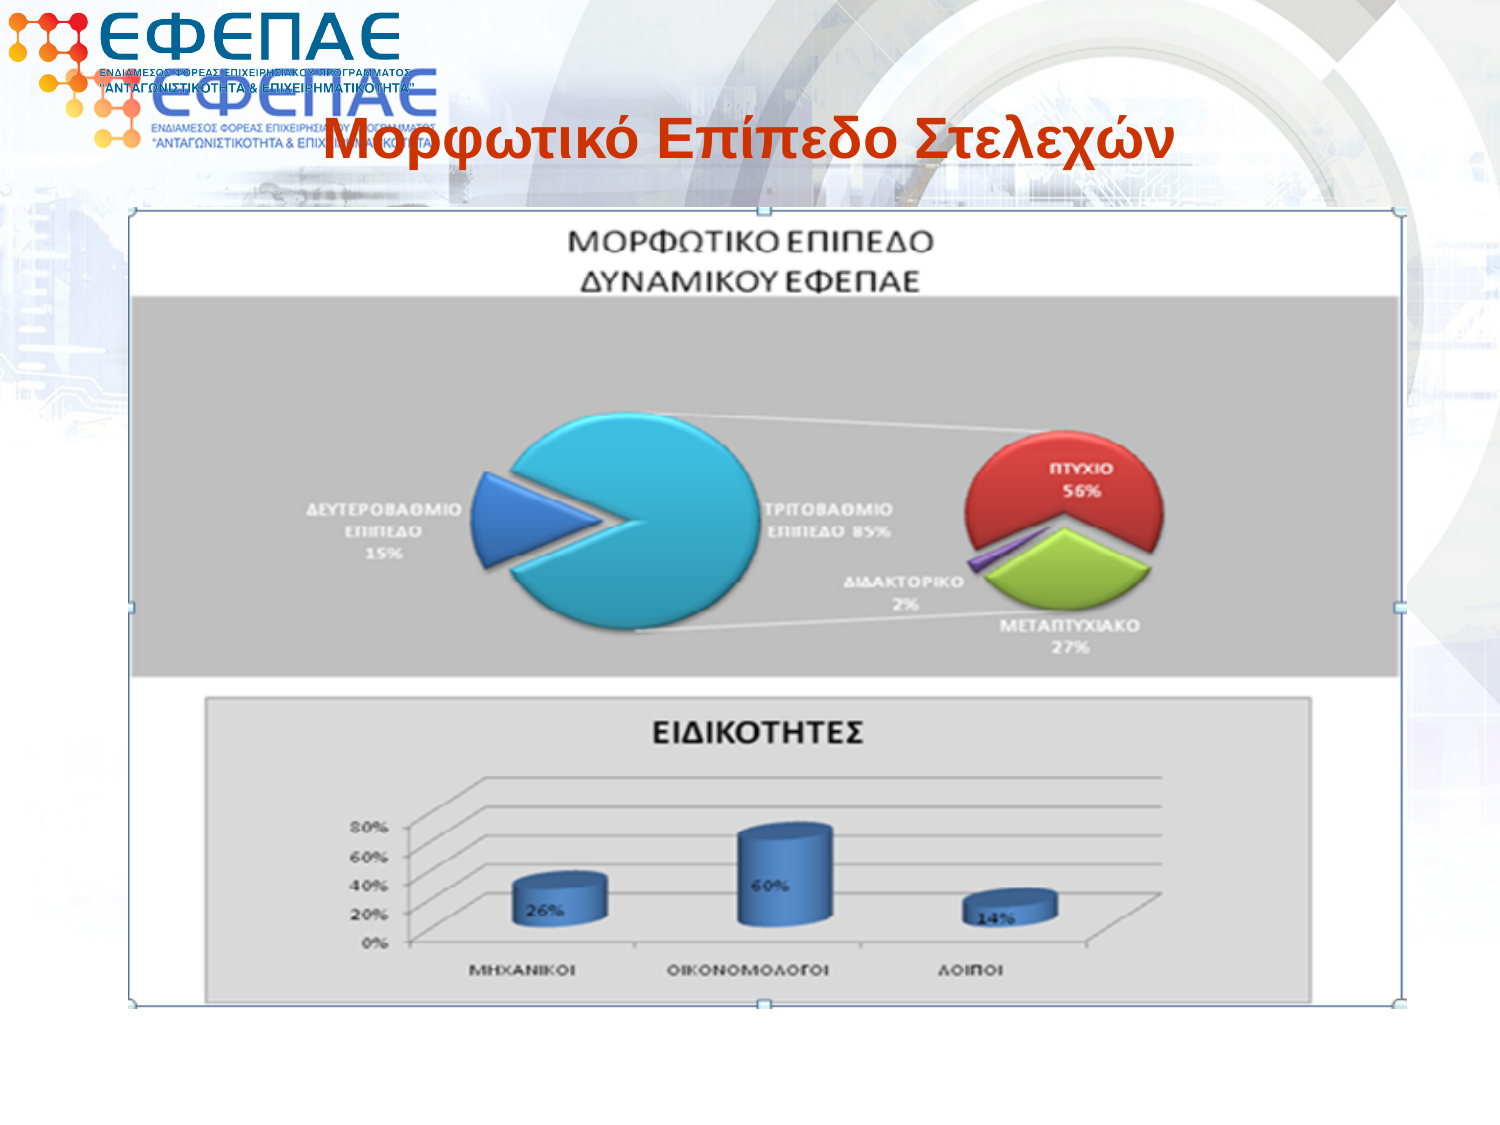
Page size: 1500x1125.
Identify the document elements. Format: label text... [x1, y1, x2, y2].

table_cell 15 [0, 0, 1500, 1125]
title Μορφωτικό Επίπεδο Στελεχών [76, 81, 1424, 188]
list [128, 207, 1407, 1009]
picture [0, 0, 423, 106]
